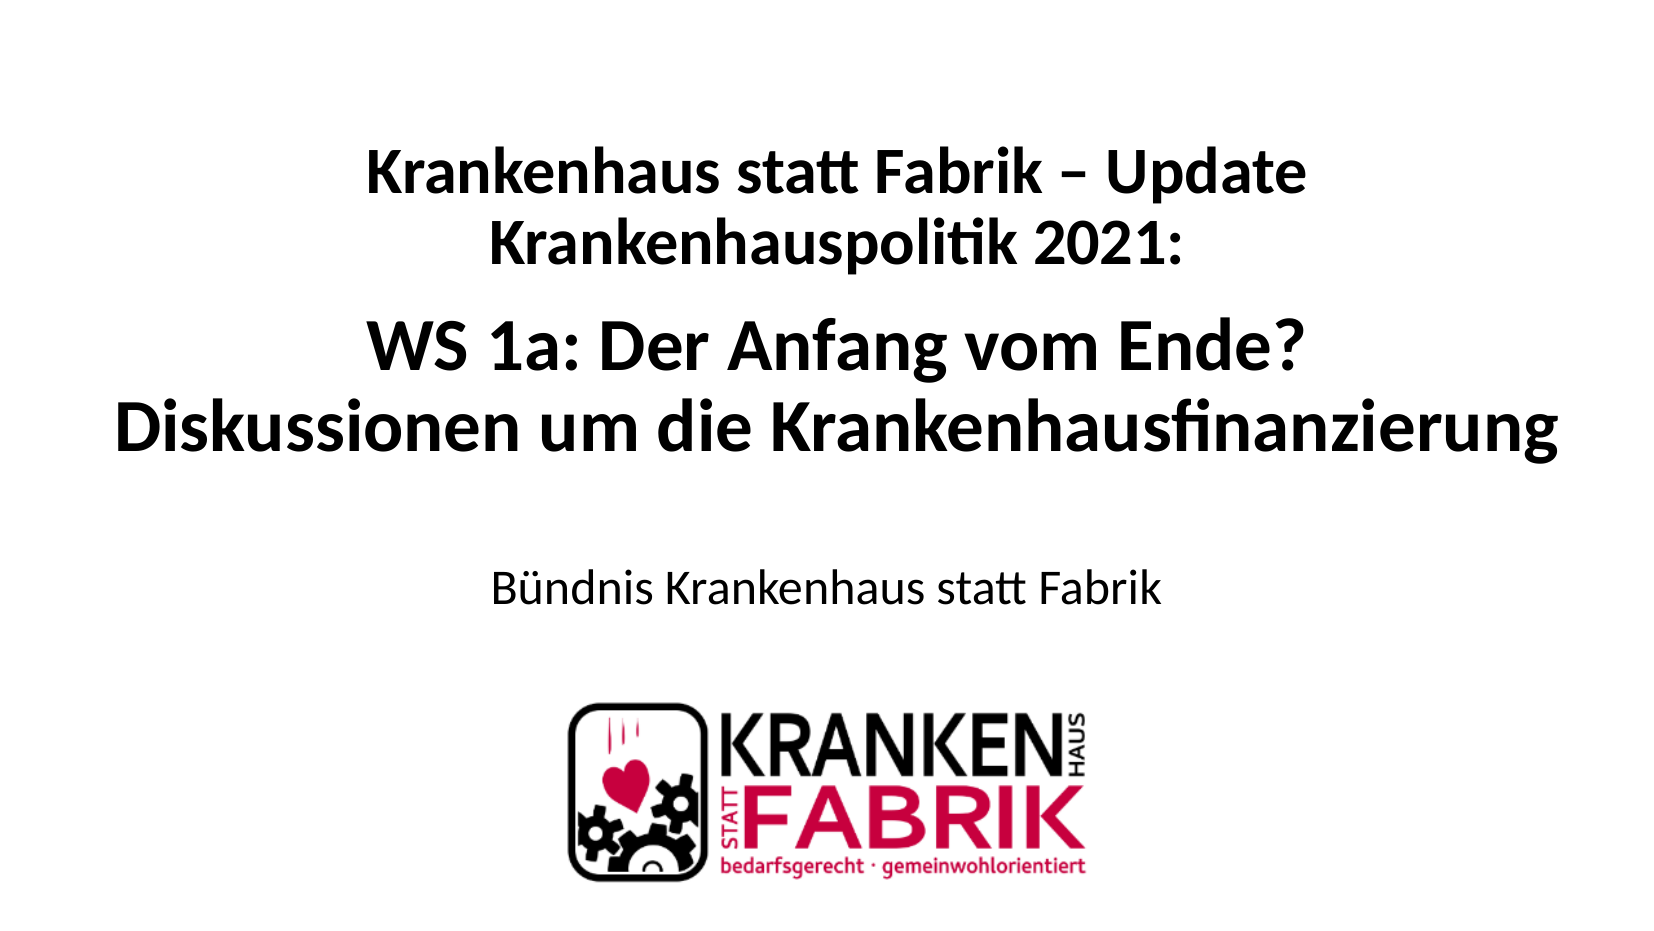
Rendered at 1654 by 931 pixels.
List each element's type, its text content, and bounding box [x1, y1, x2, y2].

picture [524, 660, 1129, 925]
text_box Krankenhaus statt Fabrik – Update Krankenhauspolitik 2021: WS 1a: Der Anfang vom Ende? Diskussionen um die Krankenhausfinanzierung [93, 46, 1582, 476]
text_box Bündnis Krankenhaus statt Fabrik [206, 488, 1447, 713]
